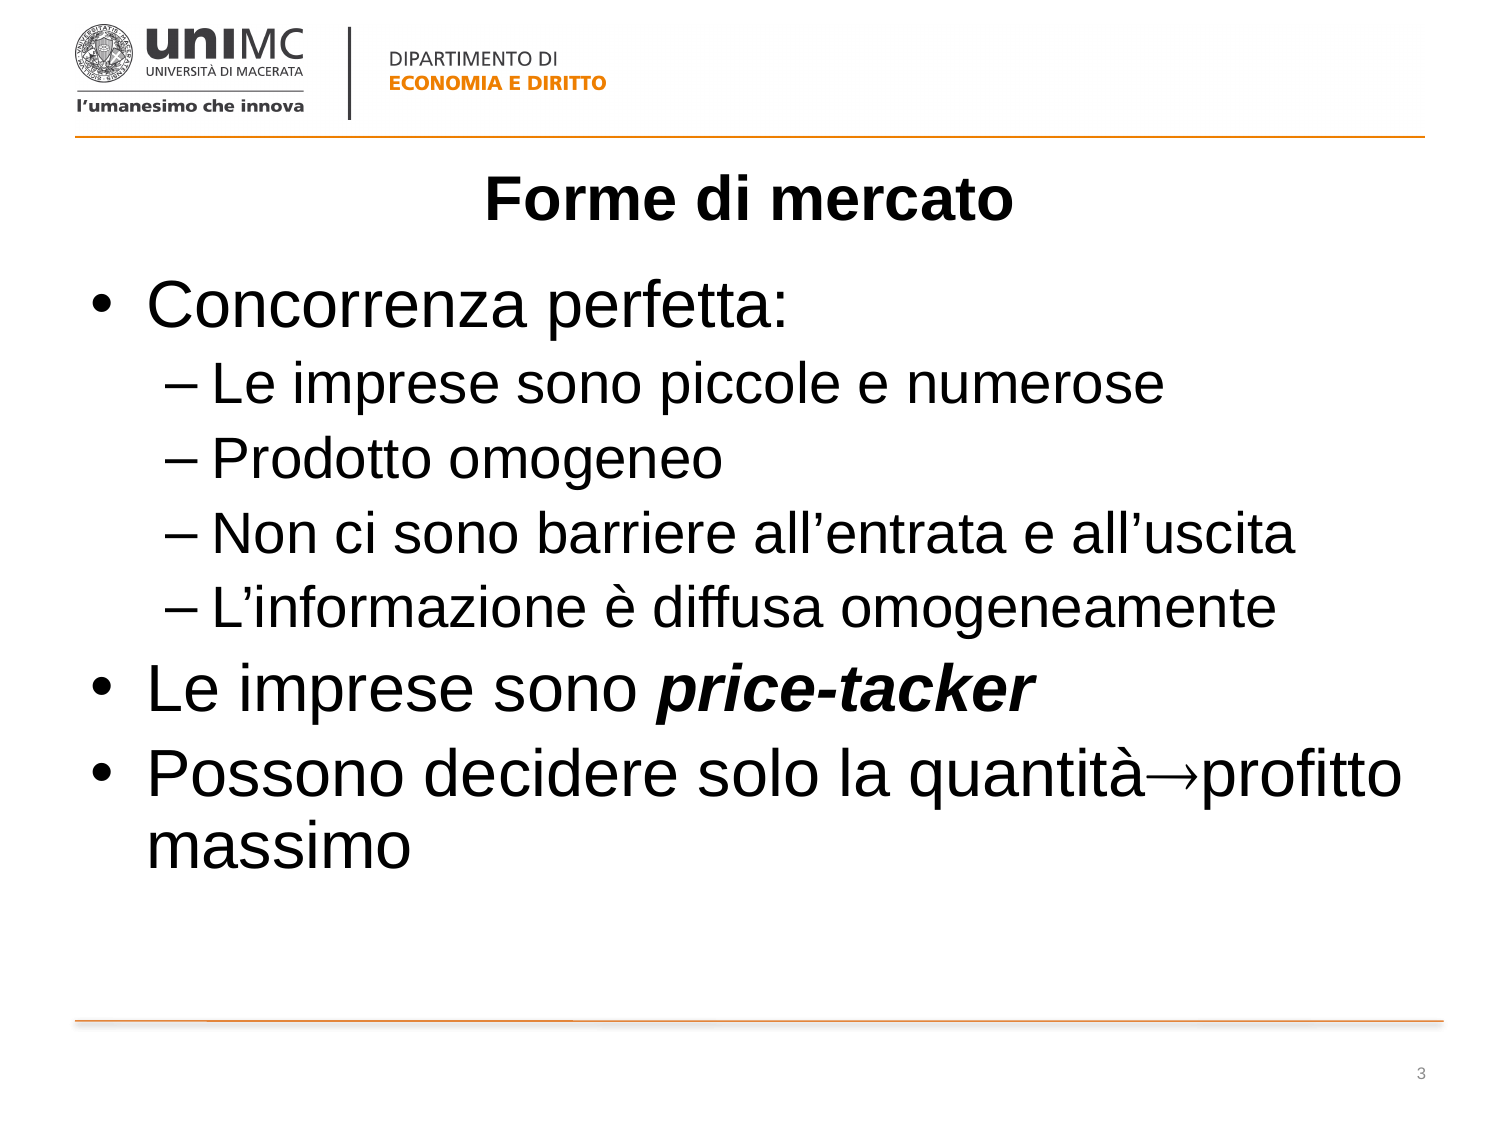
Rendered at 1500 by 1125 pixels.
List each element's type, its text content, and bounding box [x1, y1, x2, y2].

slide_number 3 [1091, 1042, 1442, 1103]
picture [75, 24, 1425, 138]
title Forme di mercato [75, 149, 1425, 241]
list Concorrenza perfetta: Le imprese sono piccole e numerose Prodotto omogeneo Non ci sono barriere all’entrata e all’uscita L’informazione è diffusa omogeneamente Le imprese sono price-tacker Possono decidere solo la quantitàprofitto massimo [75, 262, 1425, 1005]
